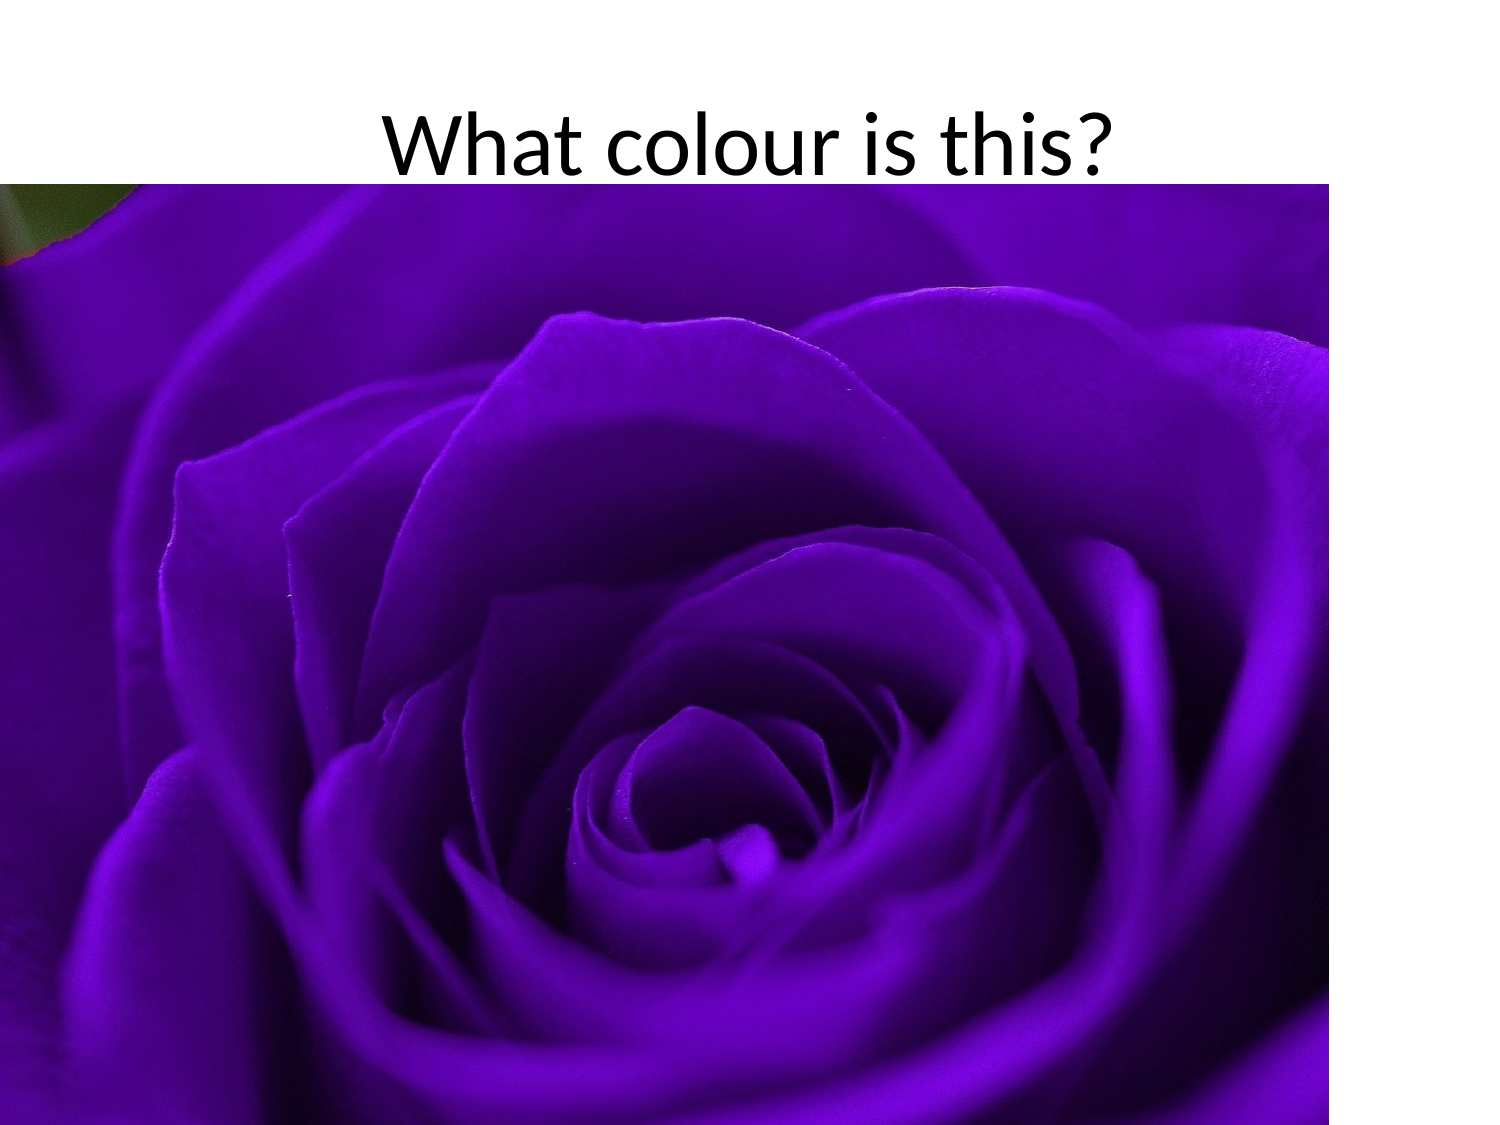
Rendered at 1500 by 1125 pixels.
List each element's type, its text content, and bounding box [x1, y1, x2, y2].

picture [0, 184, 1330, 1125]
title What colour is this? [75, 45, 1425, 233]
